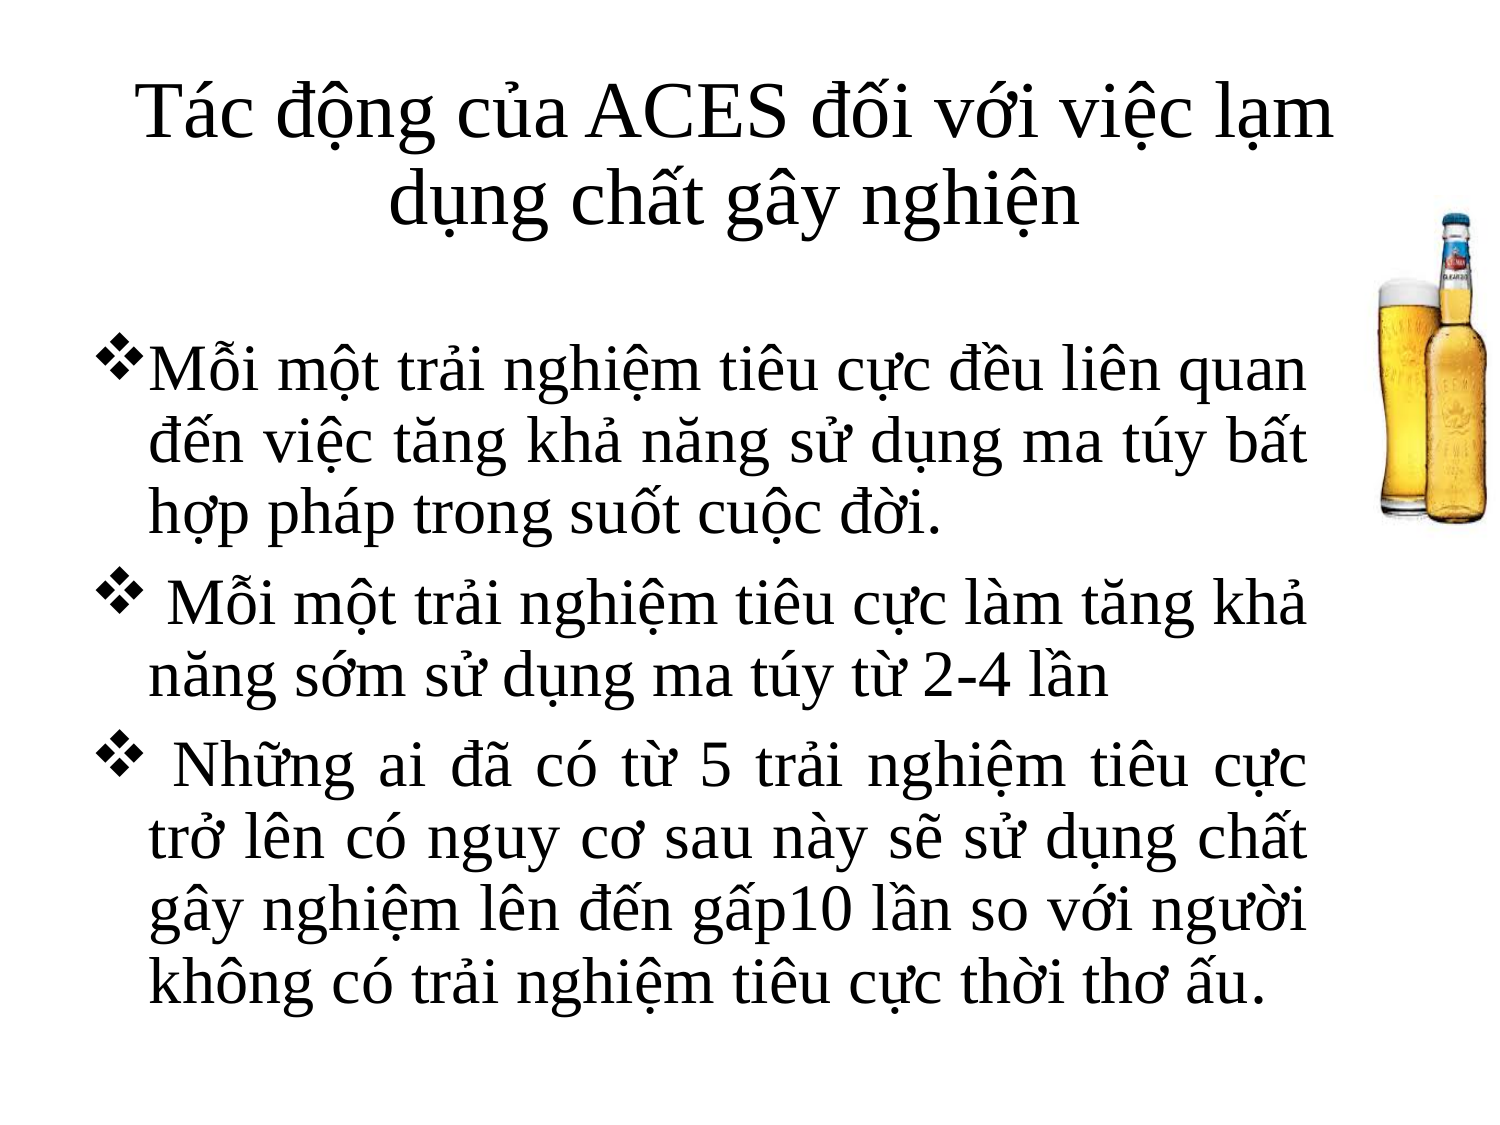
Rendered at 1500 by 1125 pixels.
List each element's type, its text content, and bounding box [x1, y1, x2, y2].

picture [1312, 195, 1500, 550]
list Mỗi một trải nghiệm tiêu cực đều liên quan đến việc tăng khả năng sử dụng ma túy bất hợp pháp trong suốt cuộc đời. Mỗi một trải nghiệm tiêu cực làm tăng khả năng sớm sử dụng ma túy từ 2-4 lần Những ai đã có từ 5 trải nghiệm tiêu cực trở lên có nguy cơ sau này sẽ sử dụng chất gây nghiệm lên đến gấp10 lần so với người không có trải nghiệm tiêu cực thời thơ ấu. [75, 224, 1325, 1050]
title Tác động của ACES đối với việc lạm dụng chất gây nghiện [75, 59, 1397, 224]
